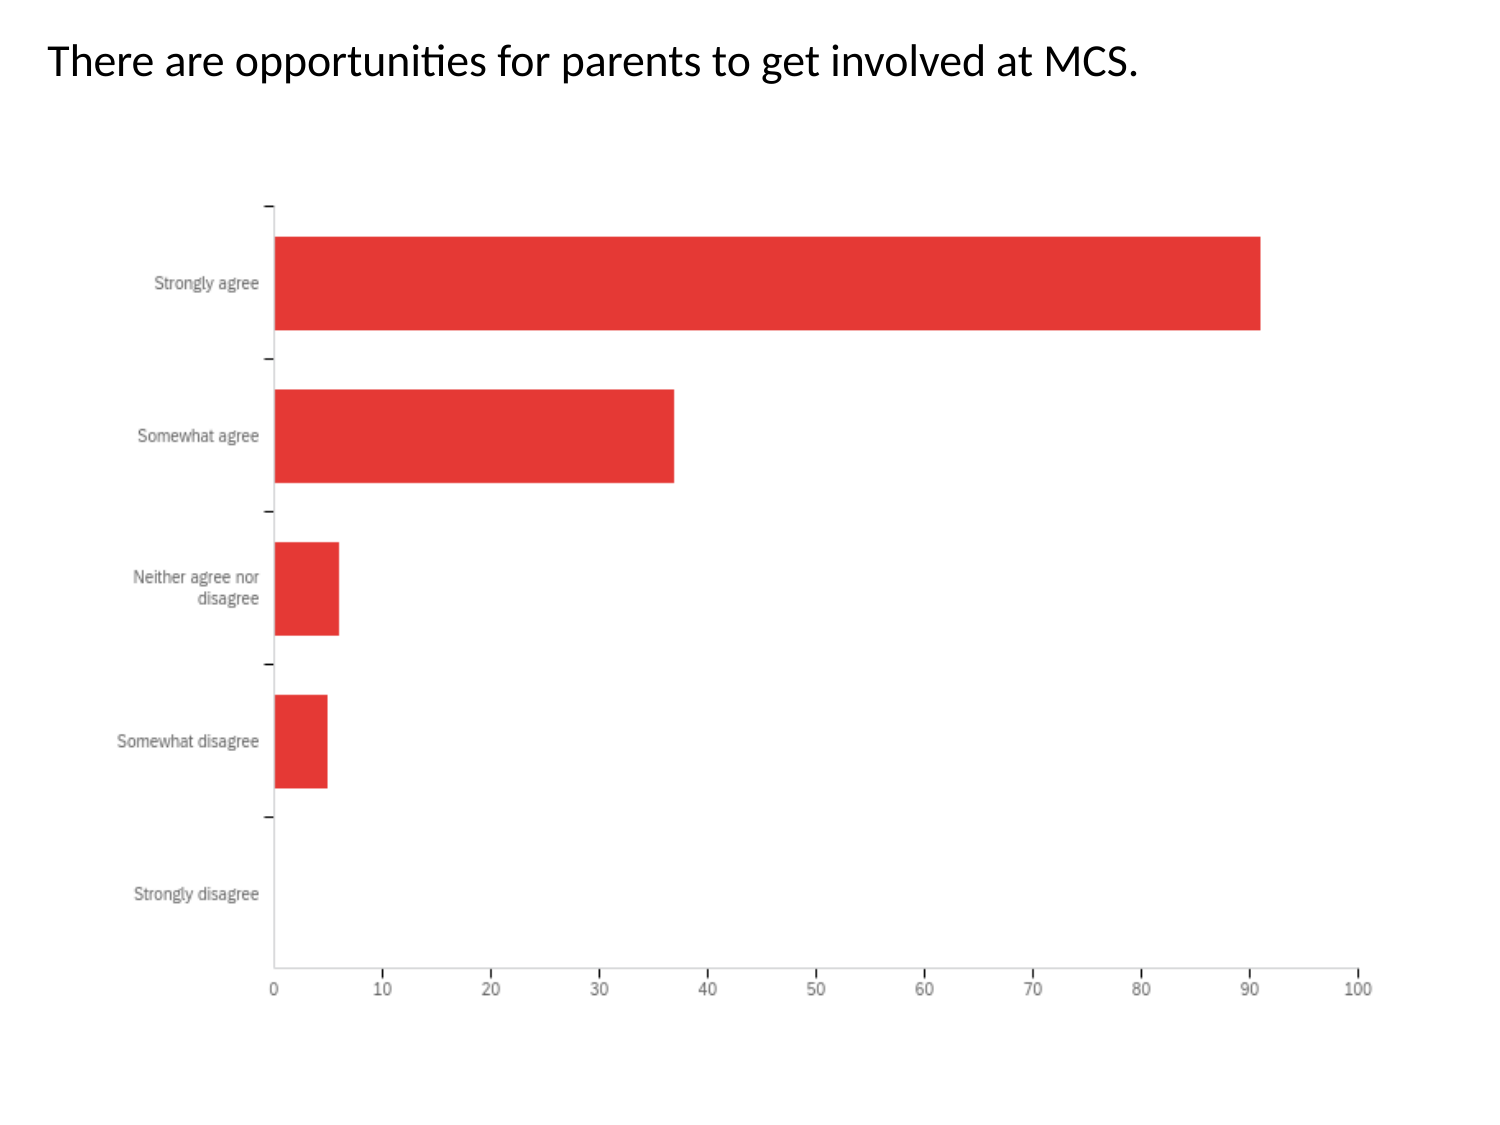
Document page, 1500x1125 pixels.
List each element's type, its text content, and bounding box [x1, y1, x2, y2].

picture [93, 196, 1407, 1018]
text_box There are opportunities for parents to get involved at MCS. [32, 22, 1383, 84]
